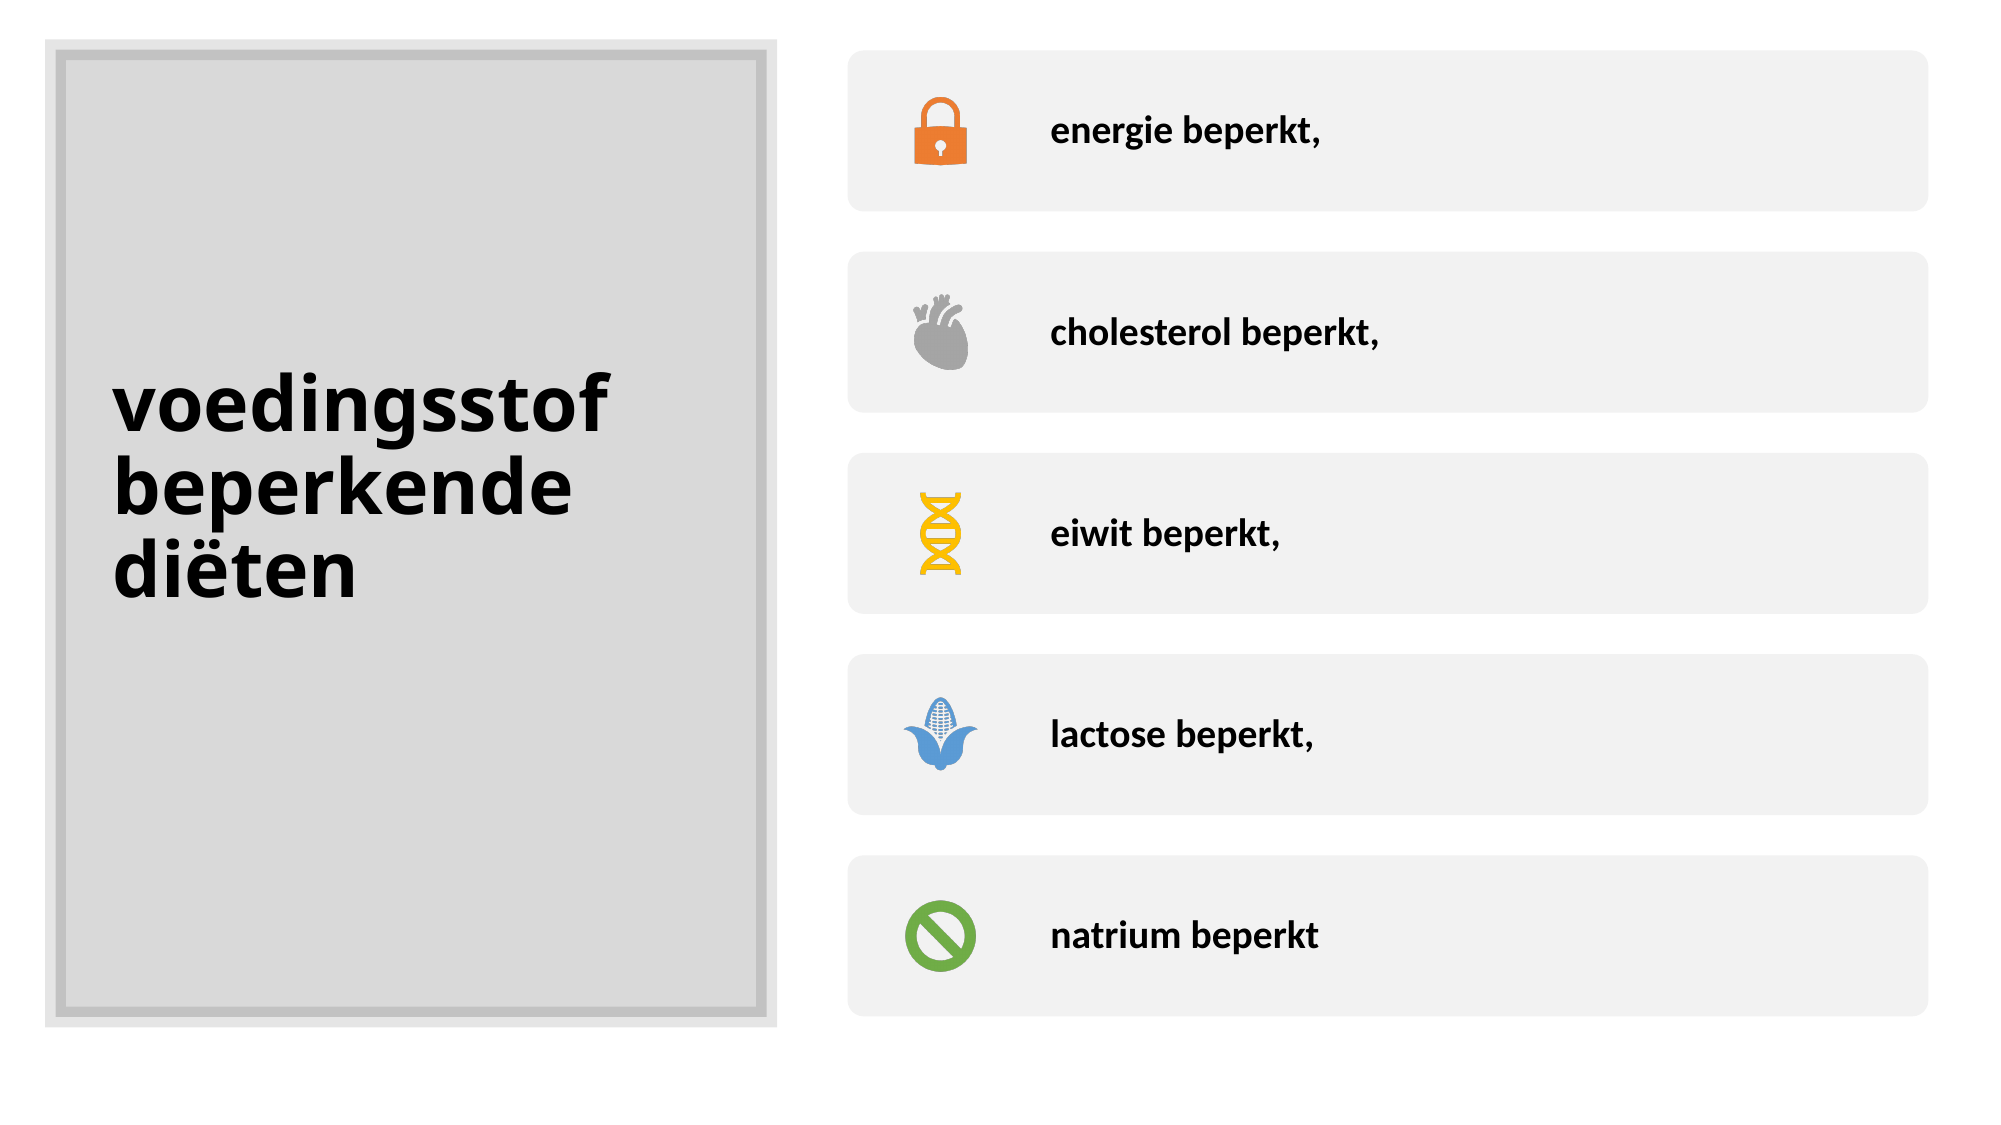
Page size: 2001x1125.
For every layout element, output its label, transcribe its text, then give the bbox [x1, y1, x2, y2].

title voedingsstof beperkende diëten [97, 104, 722, 967]
text_box [54, 49, 768, 1018]
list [847, 49, 1929, 1018]
